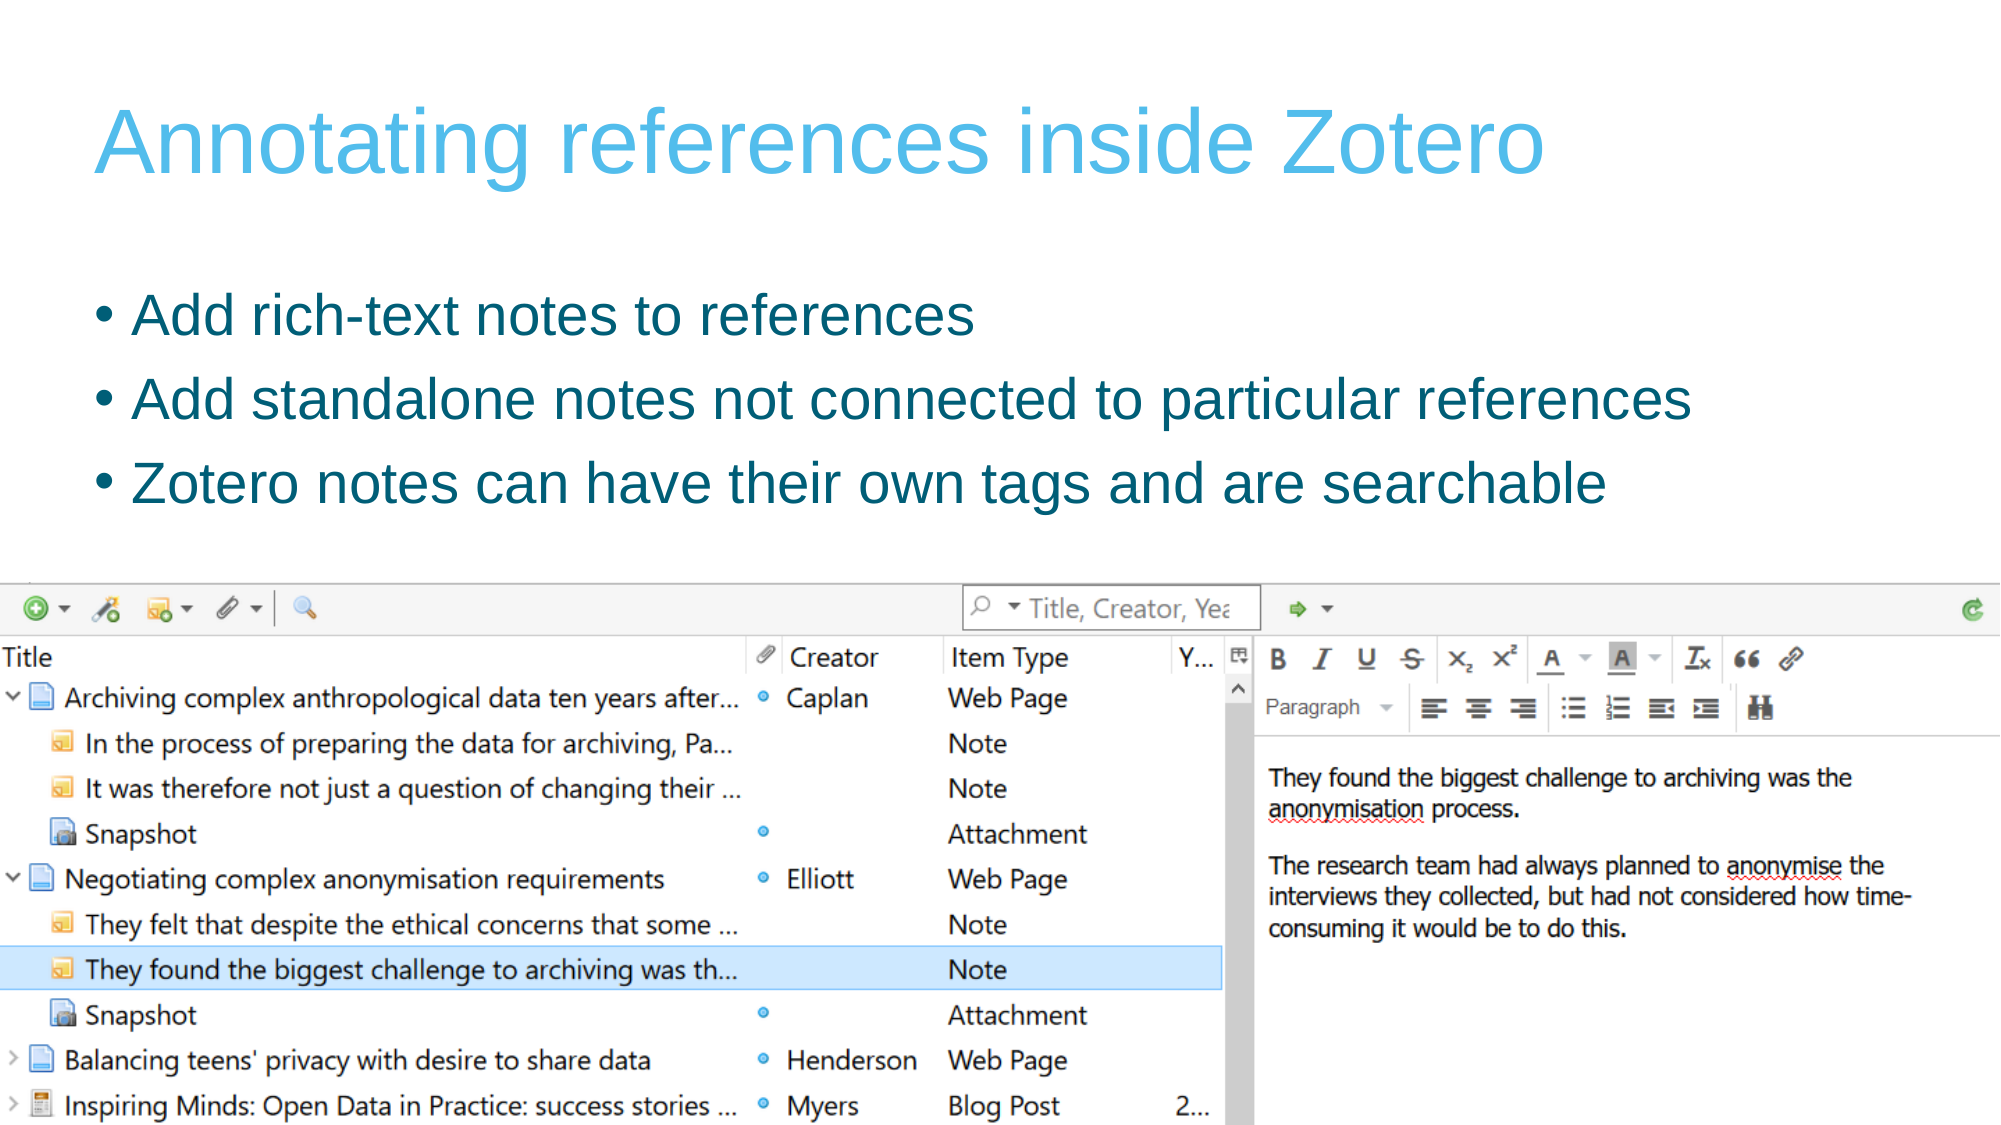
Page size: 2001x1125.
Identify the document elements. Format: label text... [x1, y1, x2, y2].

picture [0, 582, 2000, 1125]
list Add rich-text notes to references Add standalone notes not connected to particular references Zotero notes can have their own tags and are searchable [94, 285, 1906, 582]
title Annotating references inside Zotero [94, 94, 1906, 285]
